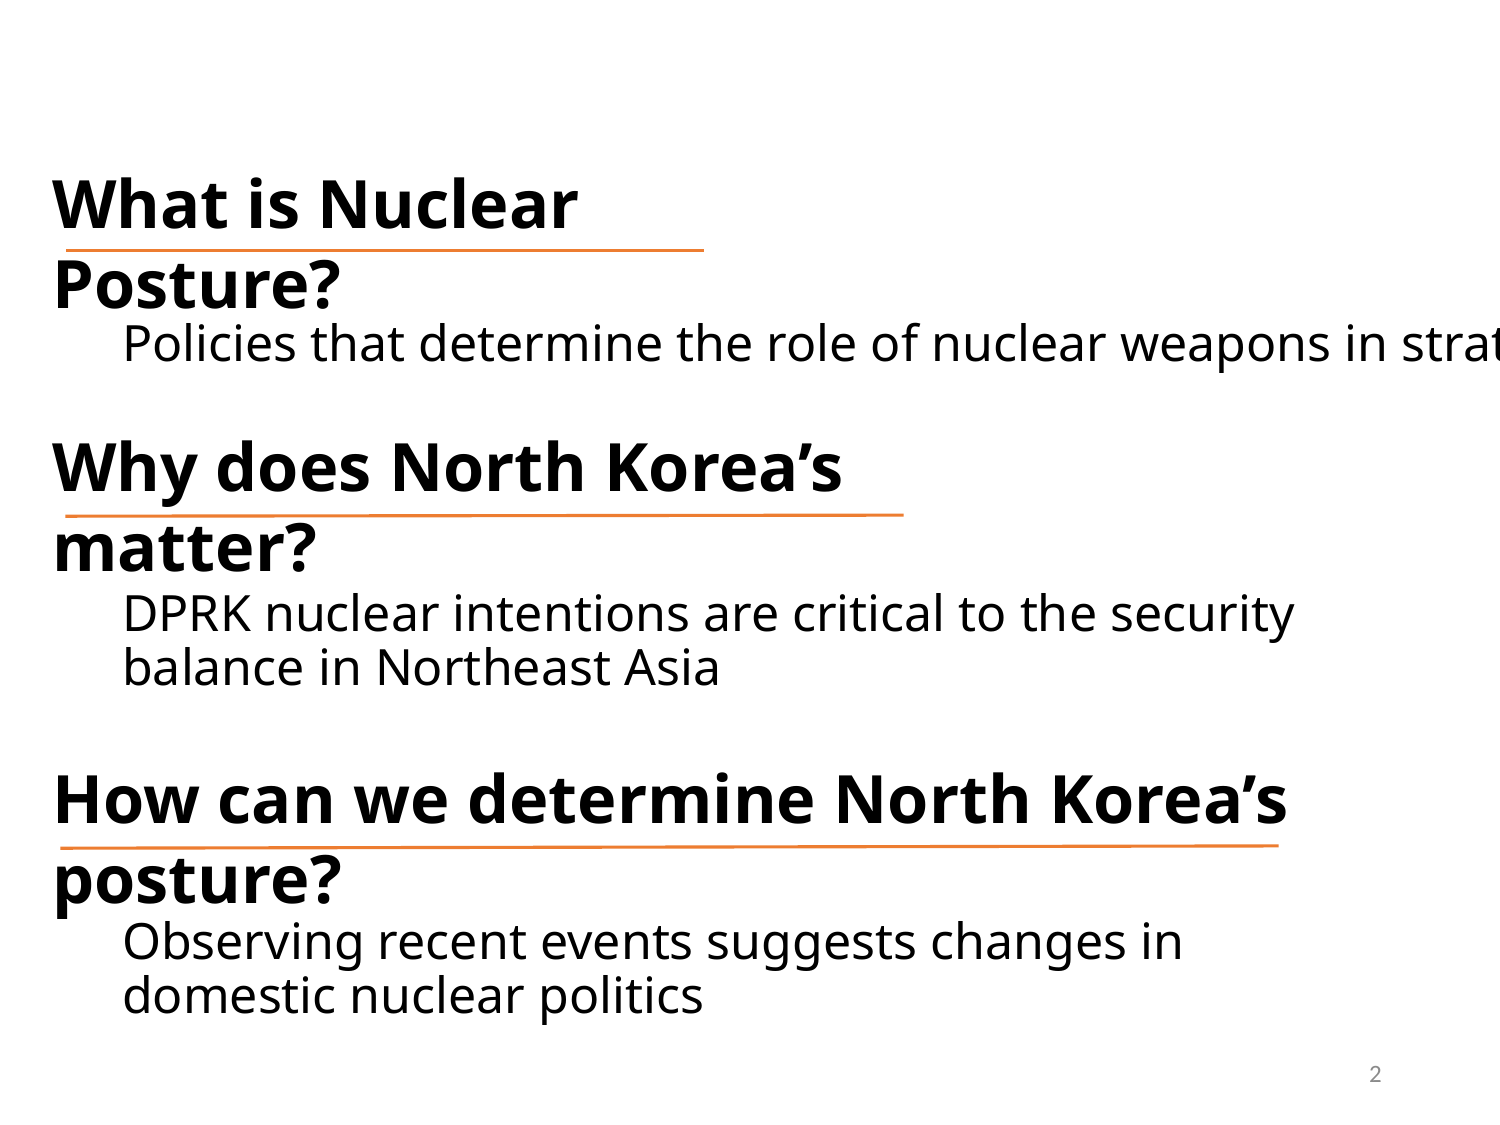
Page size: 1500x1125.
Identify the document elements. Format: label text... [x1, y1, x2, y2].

text_box How can we determine North Korea’s posture? [37, 749, 1382, 925]
text_box Why does North Korea’s matter? [37, 417, 1125, 593]
list Policies that determine the role of nuclear weapons in strategy [107, 310, 1500, 383]
text_box DPRK nuclear intentions are critical to the security balance in Northeast Asia [107, 581, 1313, 720]
text_box Observing recent events suggests changes in domestic nuclear politics [107, 925, 1213, 1041]
text_box What is Nuclear Posture? [37, 154, 839, 330]
slide_number 2 [1059, 1042, 1397, 1103]
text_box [60, 845, 1279, 849]
